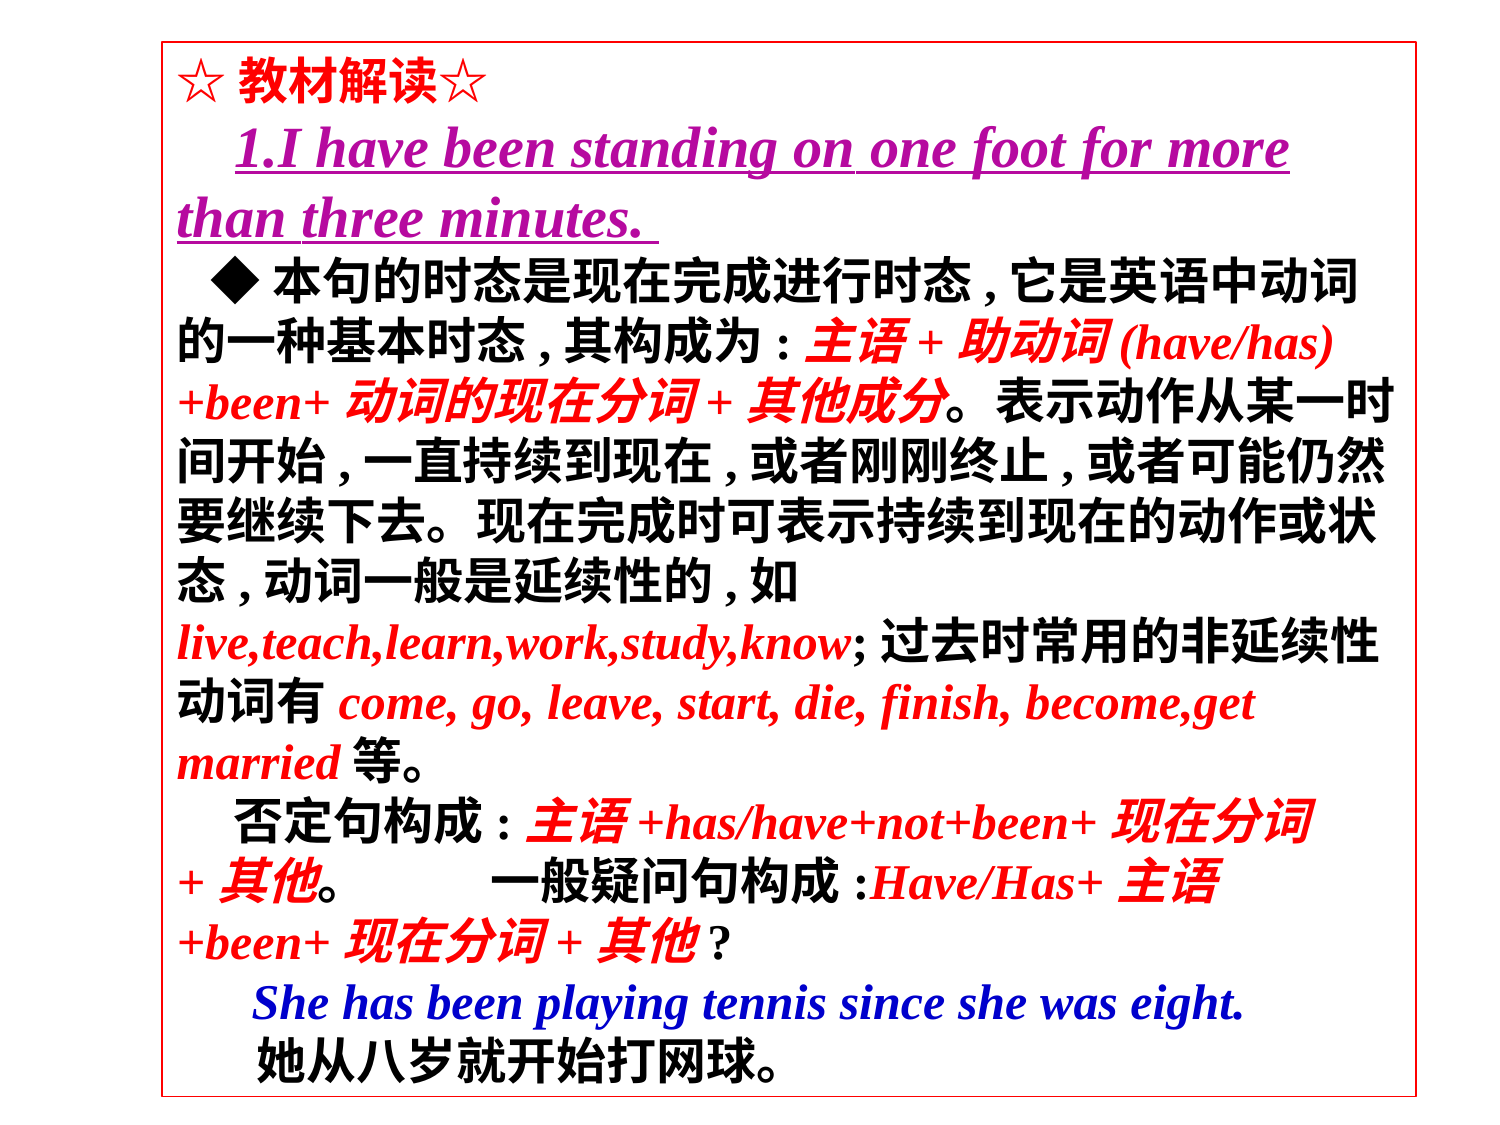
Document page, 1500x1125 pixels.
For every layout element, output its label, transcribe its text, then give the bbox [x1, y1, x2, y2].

text_box ☆教材解读☆ 1.I have been standing on one foot for more than three minutes. ◆本句的时态是现在完成进行时态,它是英语中动词的一种基本时态,其构成为:主语+助动词(have/has)+been+动词的现在分词+其他成分。表示动作从某一时间开始,一直持续到现在,或者刚刚终止,或者可能仍然要继续下去。现在完成时可表示持续到现在的动作或状态,动词一般是延续性的,如live,teach,learn,work,study,know;过去时常用的非延续性动词有come, go, leave, start, die, finish, become,get married等。 否定句构成:主语+has/have+not+been+现在分词+其他。 一般疑问句构成:Have/Has+主语+been+现在分词+其他? She has been playing tennis since she was eight. 她从八岁就开始打网球。 [161, 41, 1416, 1097]
